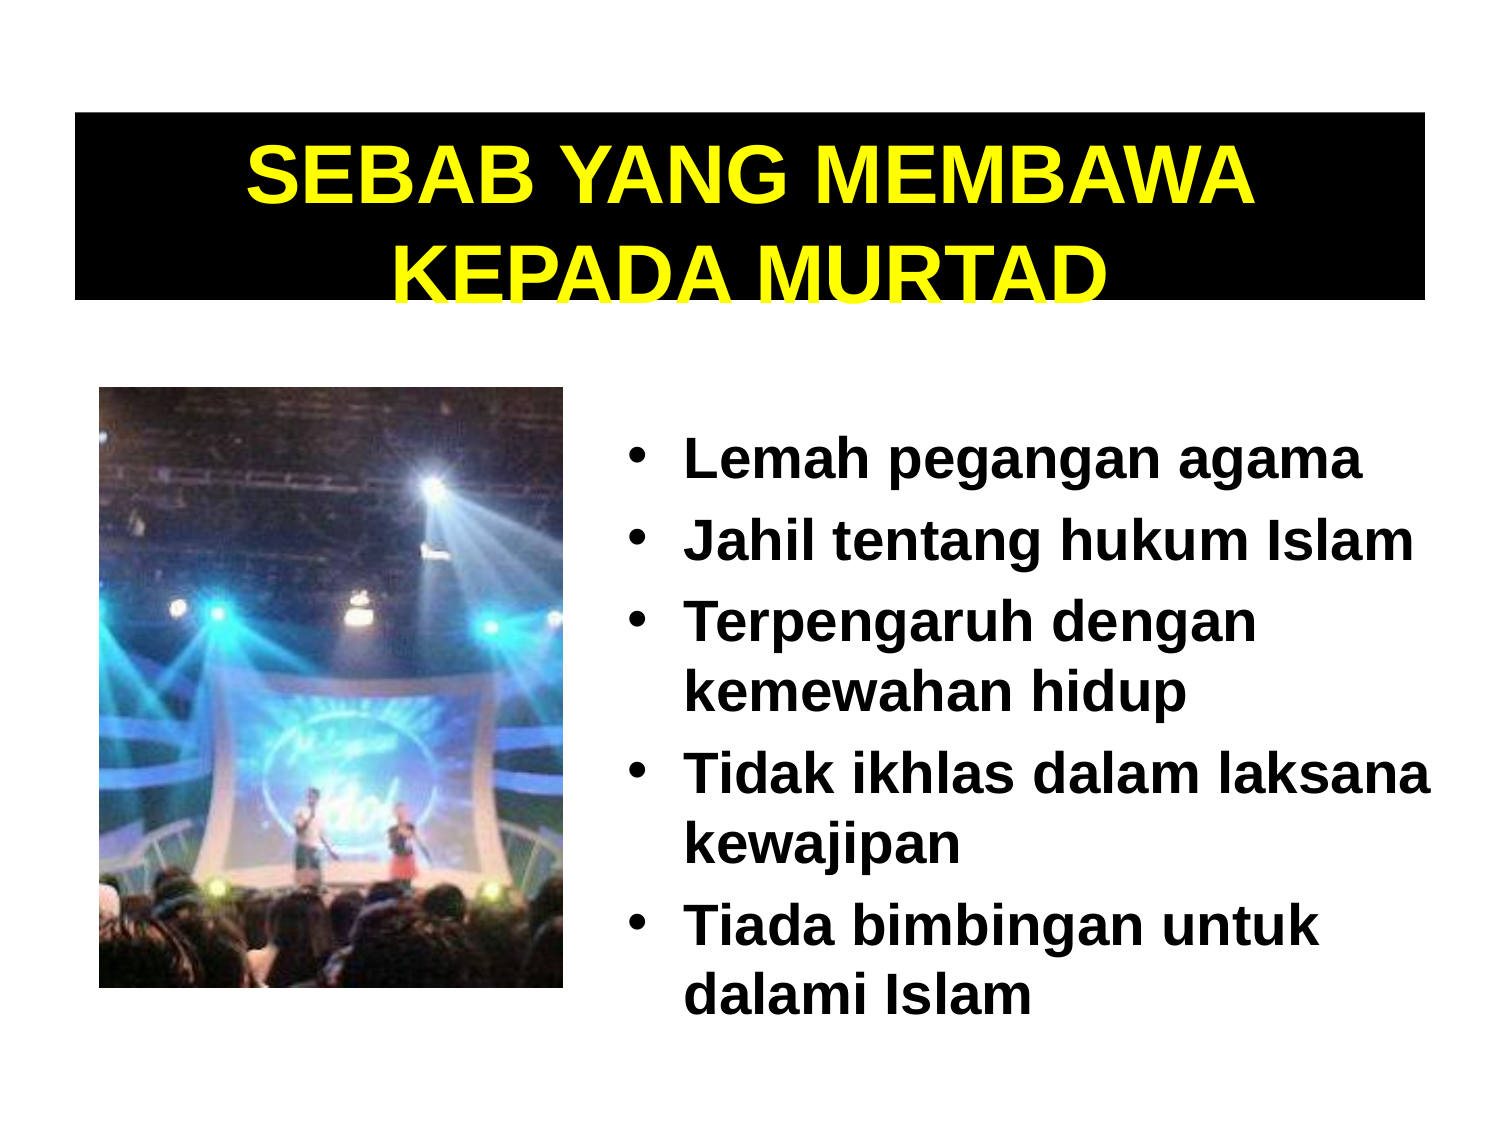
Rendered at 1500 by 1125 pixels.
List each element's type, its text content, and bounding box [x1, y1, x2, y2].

title SEBAB YANG MEMBAWA KEPADA MURTAD [75, 112, 1425, 300]
list Lemah pegangan agama Jahil tentang hukum Islam Terpengaruh dengan kemewahan hidup Tidak ikhlas dalam laksana kewajipan Tiada bimbingan untuk dalami Islam [612, 412, 1450, 1050]
picture [99, 387, 563, 988]
